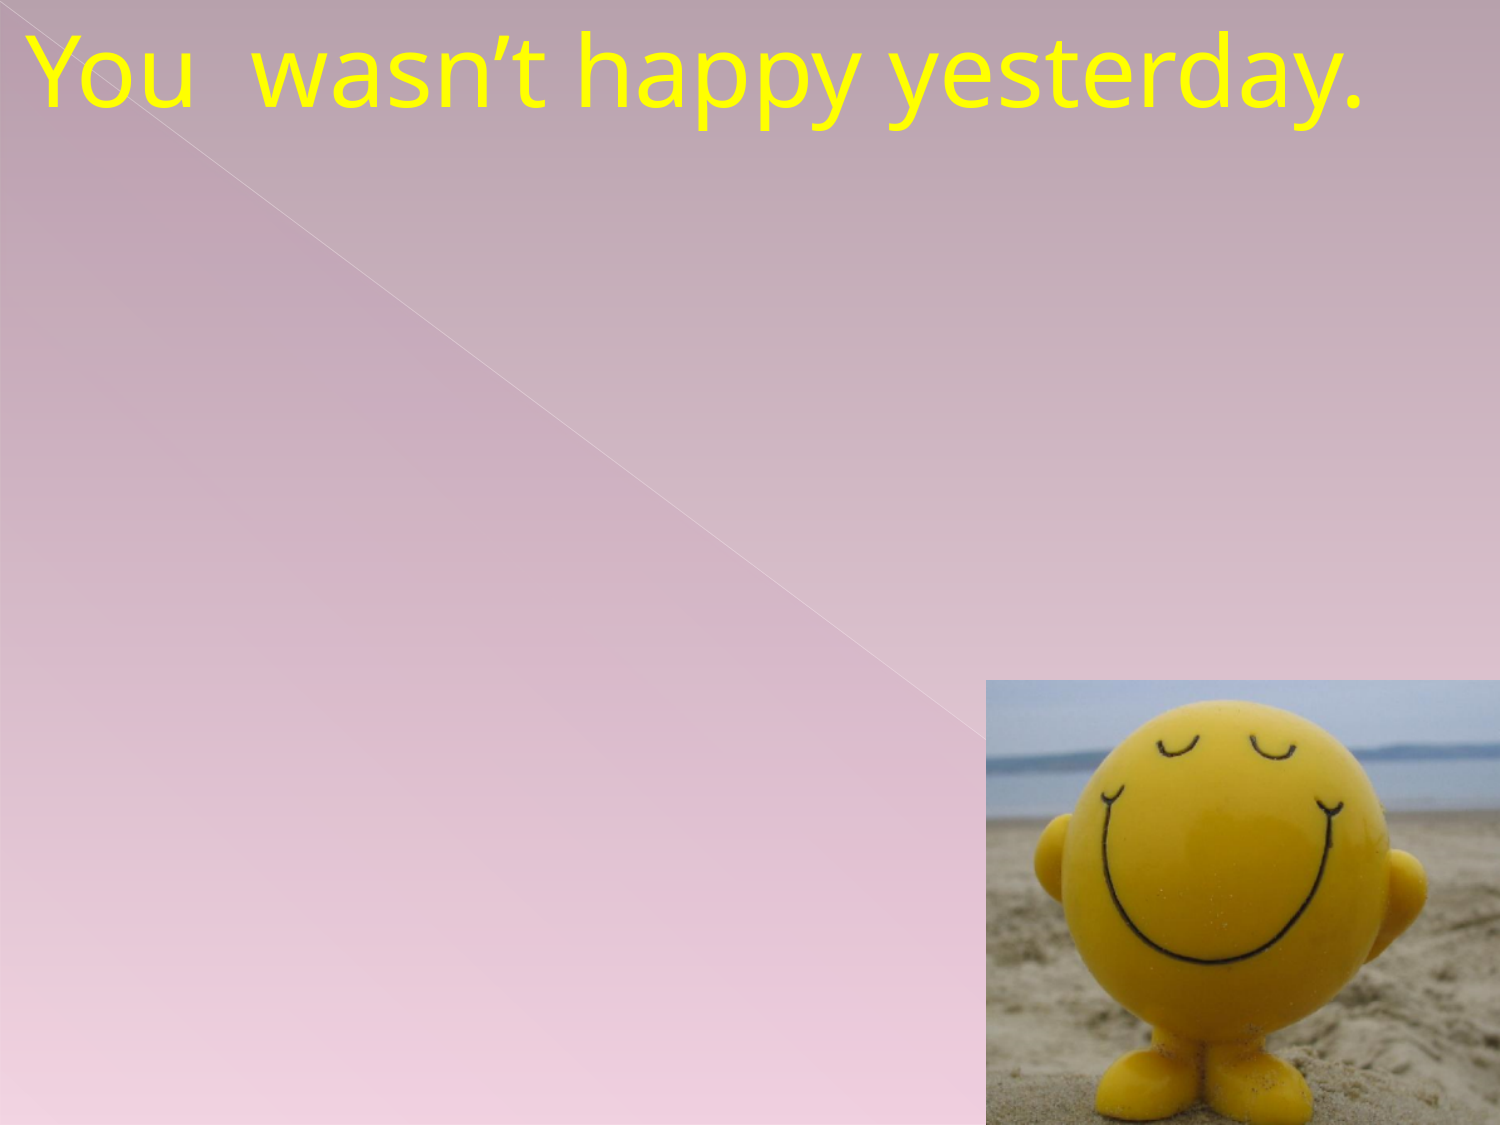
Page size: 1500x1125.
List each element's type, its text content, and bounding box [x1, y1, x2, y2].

picture [985, 680, 1500, 1125]
list You wasn’t happy yesterday. [0, 0, 1500, 1125]
